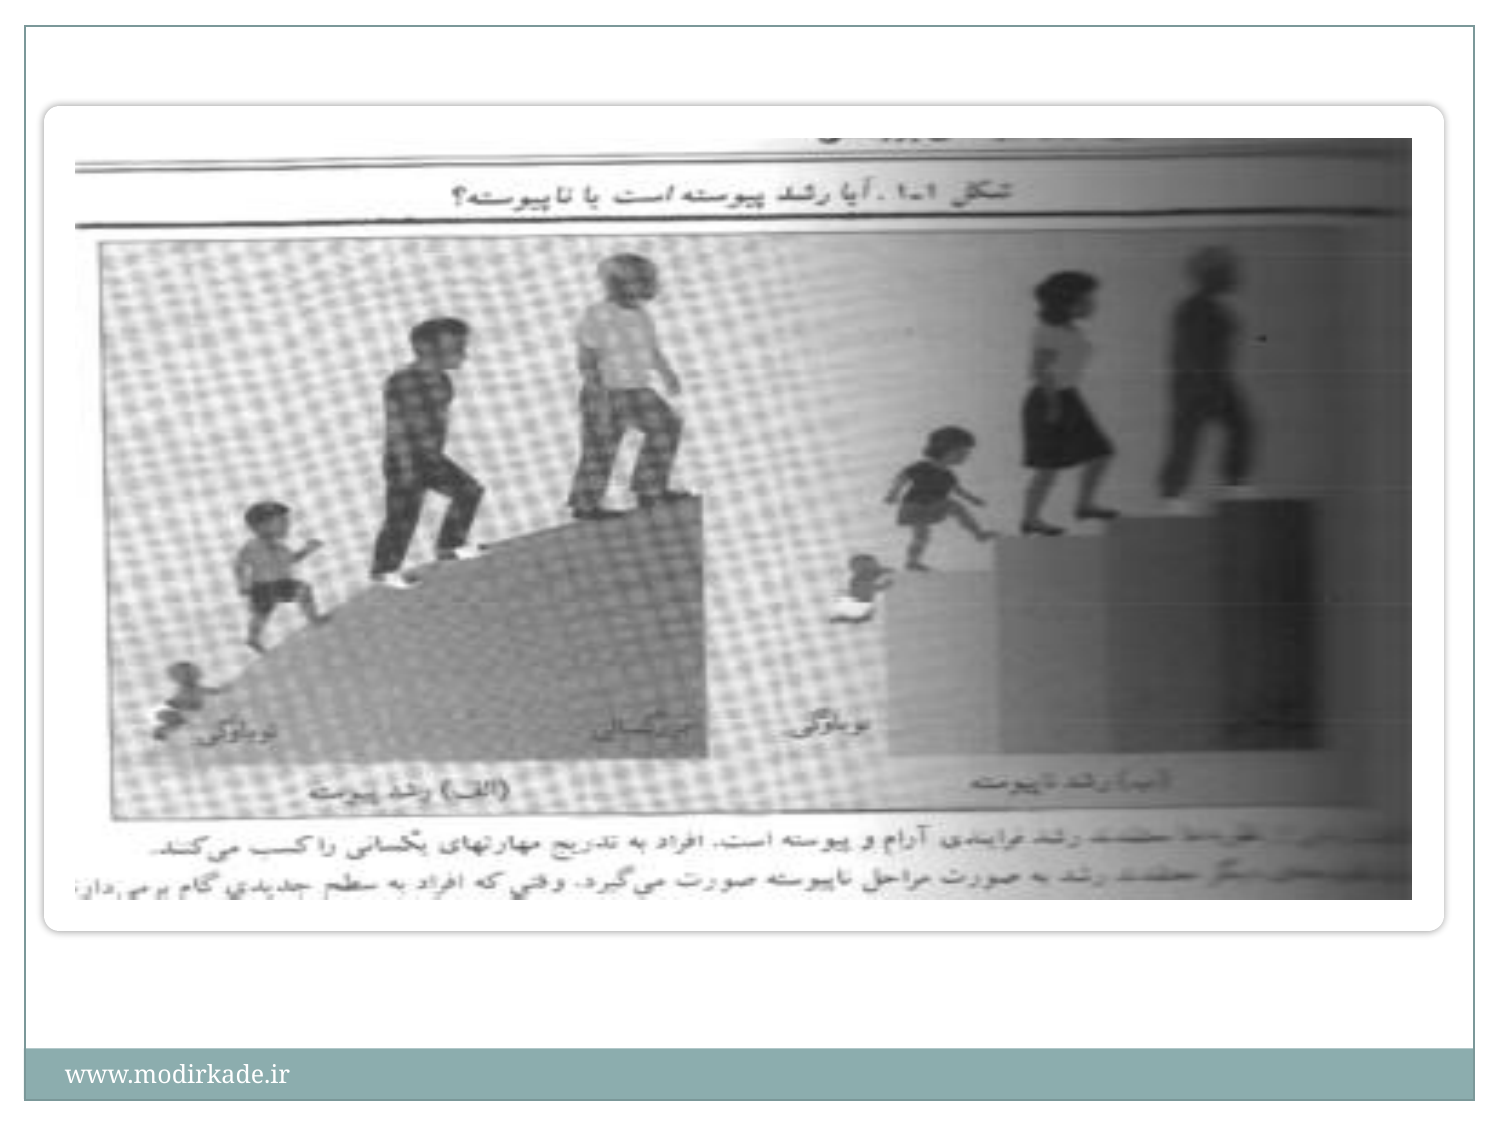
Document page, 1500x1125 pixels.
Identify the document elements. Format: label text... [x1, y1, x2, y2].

picture [74, 137, 1413, 901]
footer www.modirkade.ir [50, 1051, 638, 1112]
